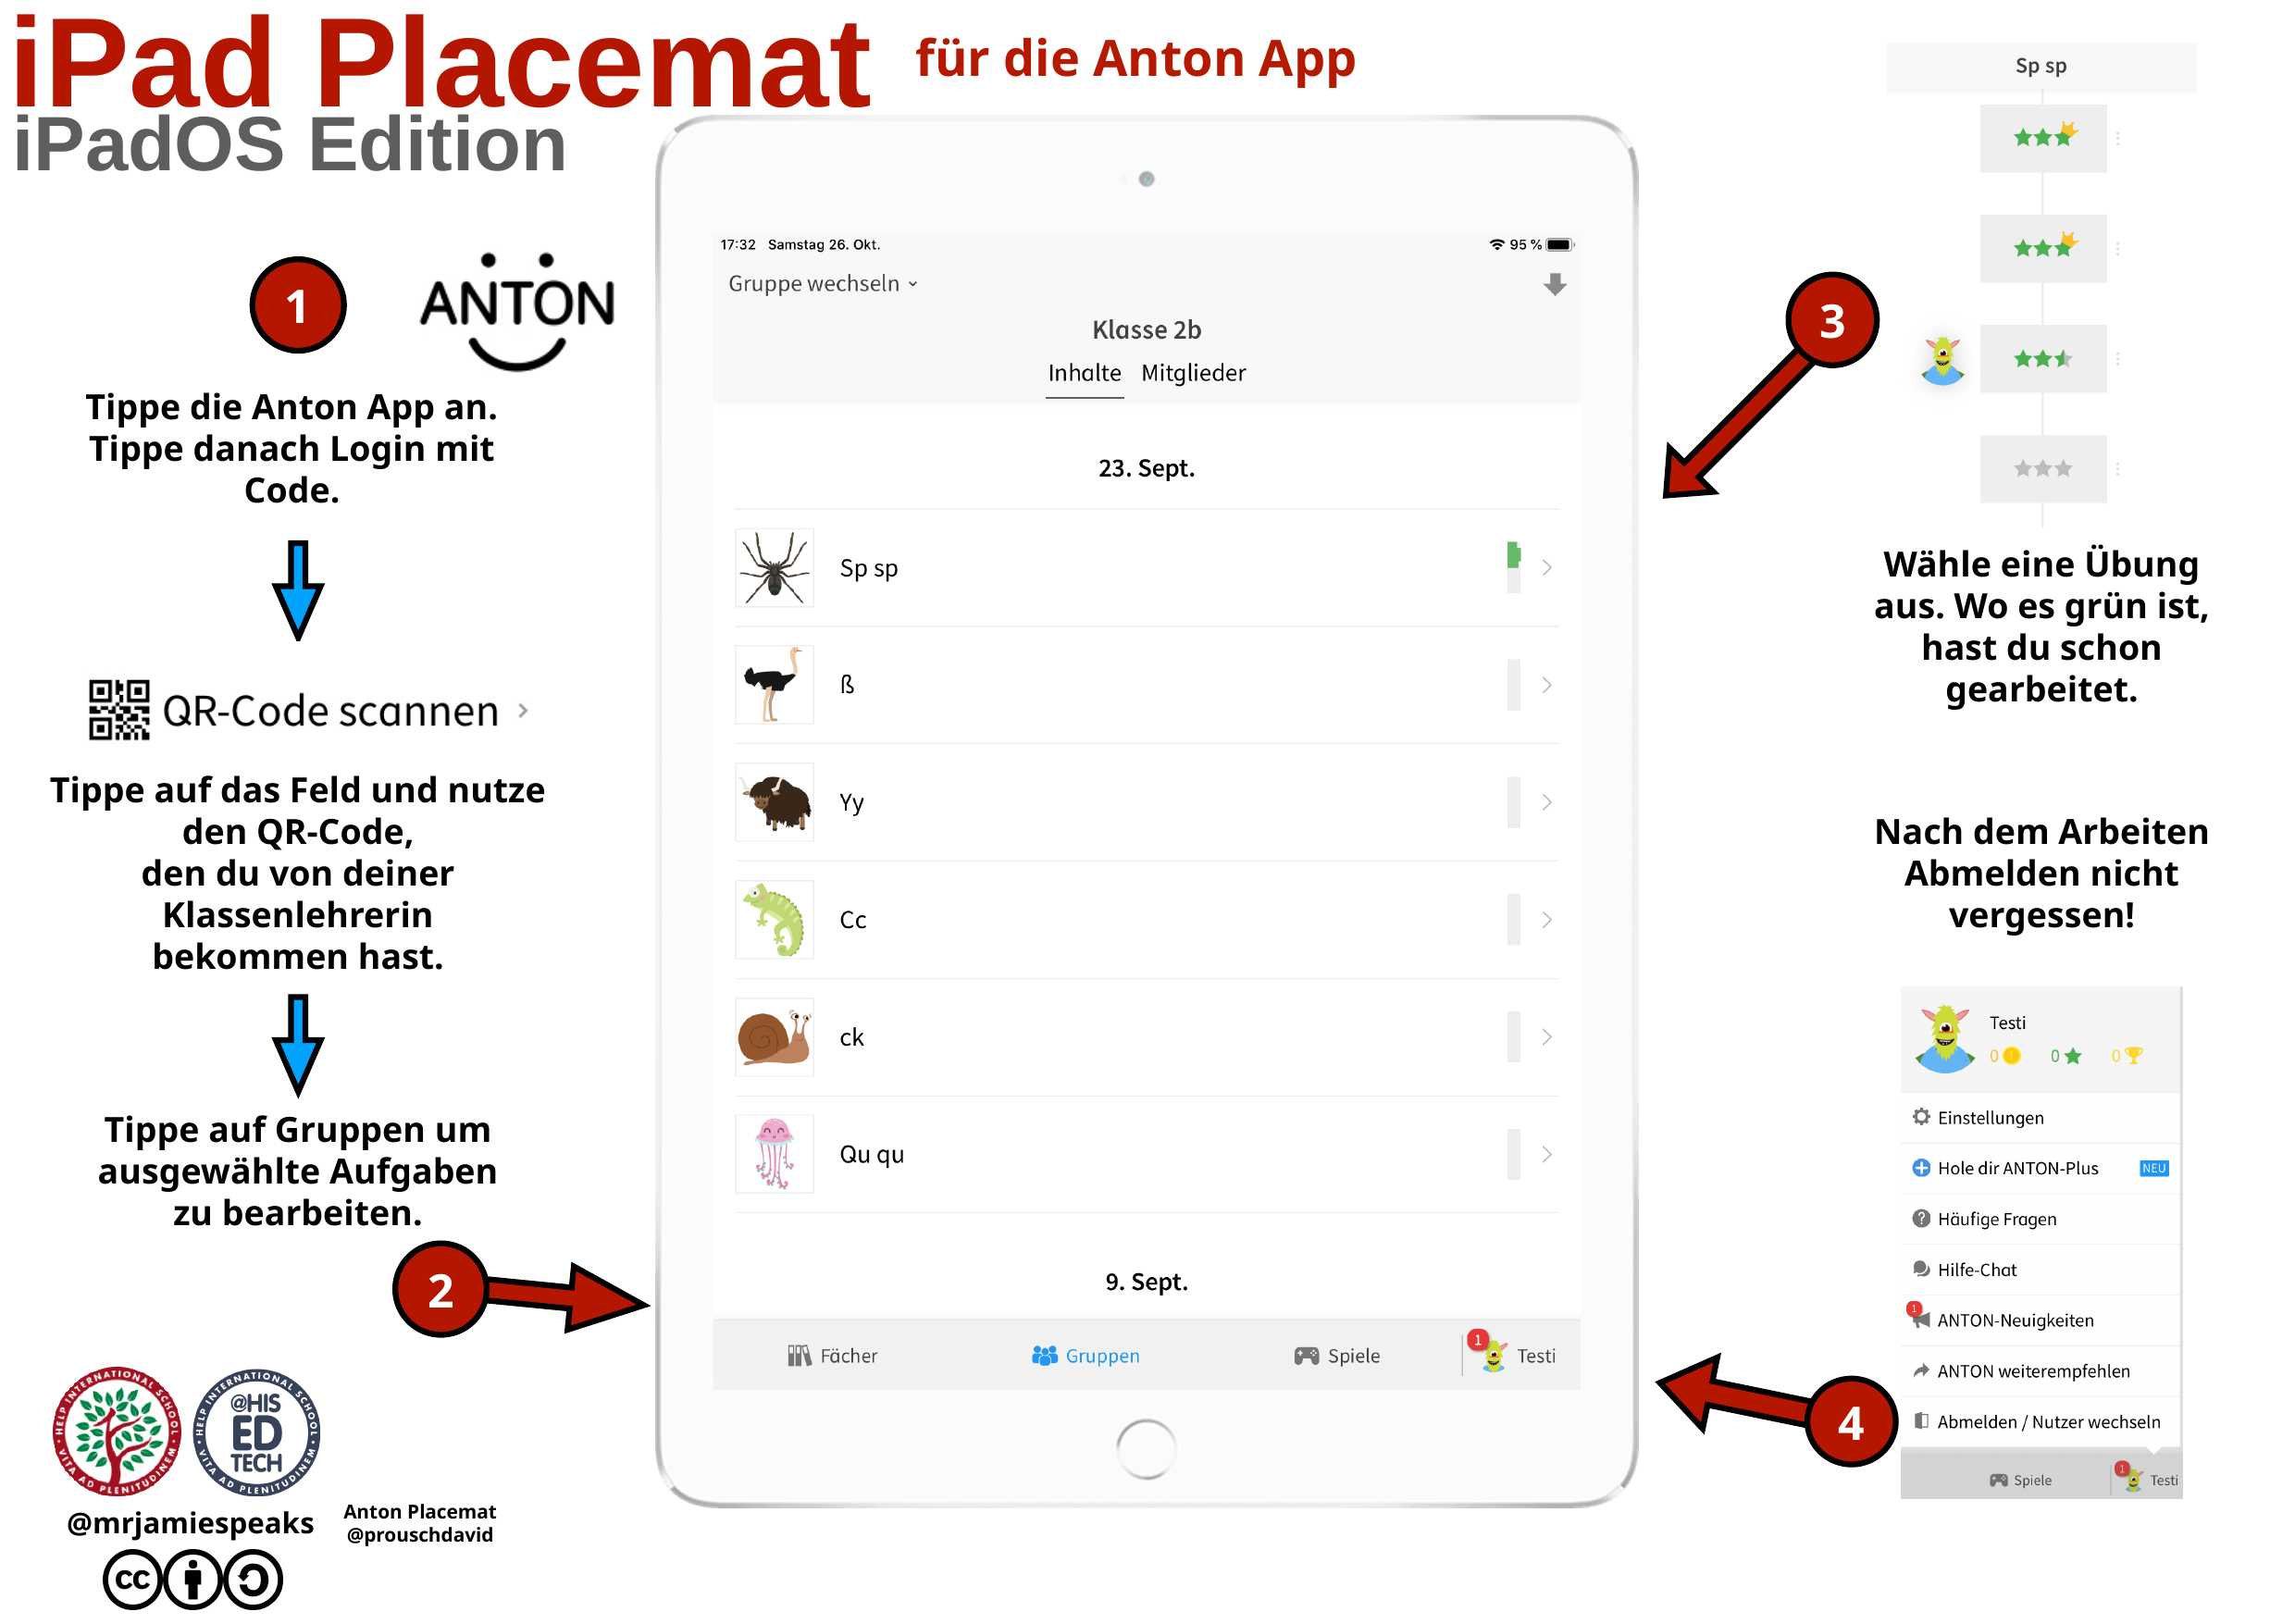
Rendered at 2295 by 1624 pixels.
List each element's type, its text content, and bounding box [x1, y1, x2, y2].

text_box 1 [252, 259, 344, 352]
text_box @mrjamiespeaks [61, 1500, 320, 1544]
text_box Anton Placemat @prouschdavid [335, 1494, 505, 1551]
text_box [486, 1266, 644, 1330]
text_box 3 [1788, 274, 1878, 366]
text_box [1666, 349, 1815, 496]
text_box [1659, 1357, 1812, 1429]
text_box Nach dem Arbeiten Abmelden nicht vergessen! [1818, 804, 2266, 939]
picture [192, 1369, 320, 1496]
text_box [654, 115, 1640, 1508]
picture [103, 1549, 284, 1610]
picture [1901, 986, 2183, 1499]
picture [47, 1367, 186, 1496]
text_box 2 [395, 1243, 487, 1335]
text_box [276, 997, 321, 1092]
text_box iPad Placemat [4, 0, 878, 137]
text_box für die Anton App [911, 20, 1472, 91]
text_box [276, 543, 321, 638]
text_box Wähle eine Übung aus. Wo es grün ist, hast du schon gearbeitet. [1848, 537, 2236, 713]
picture [62, 640, 577, 790]
text_box iPadOS Edition [7, 89, 632, 192]
text_box 4 [1807, 1378, 1896, 1465]
text_box Tippe auf das Feld und nutze den QR-Code, den du von deiner Klassenlehrerin bekommen hast. [28, 762, 569, 981]
picture [1887, 42, 2197, 528]
text_box Tippe auf Gruppen um ausgewählte Aufgaben zu bearbeiten. [82, 1102, 514, 1237]
text_box Tippe die Anton App an. Tippe danach Login mit Code. [75, 379, 509, 514]
picture [418, 213, 622, 398]
